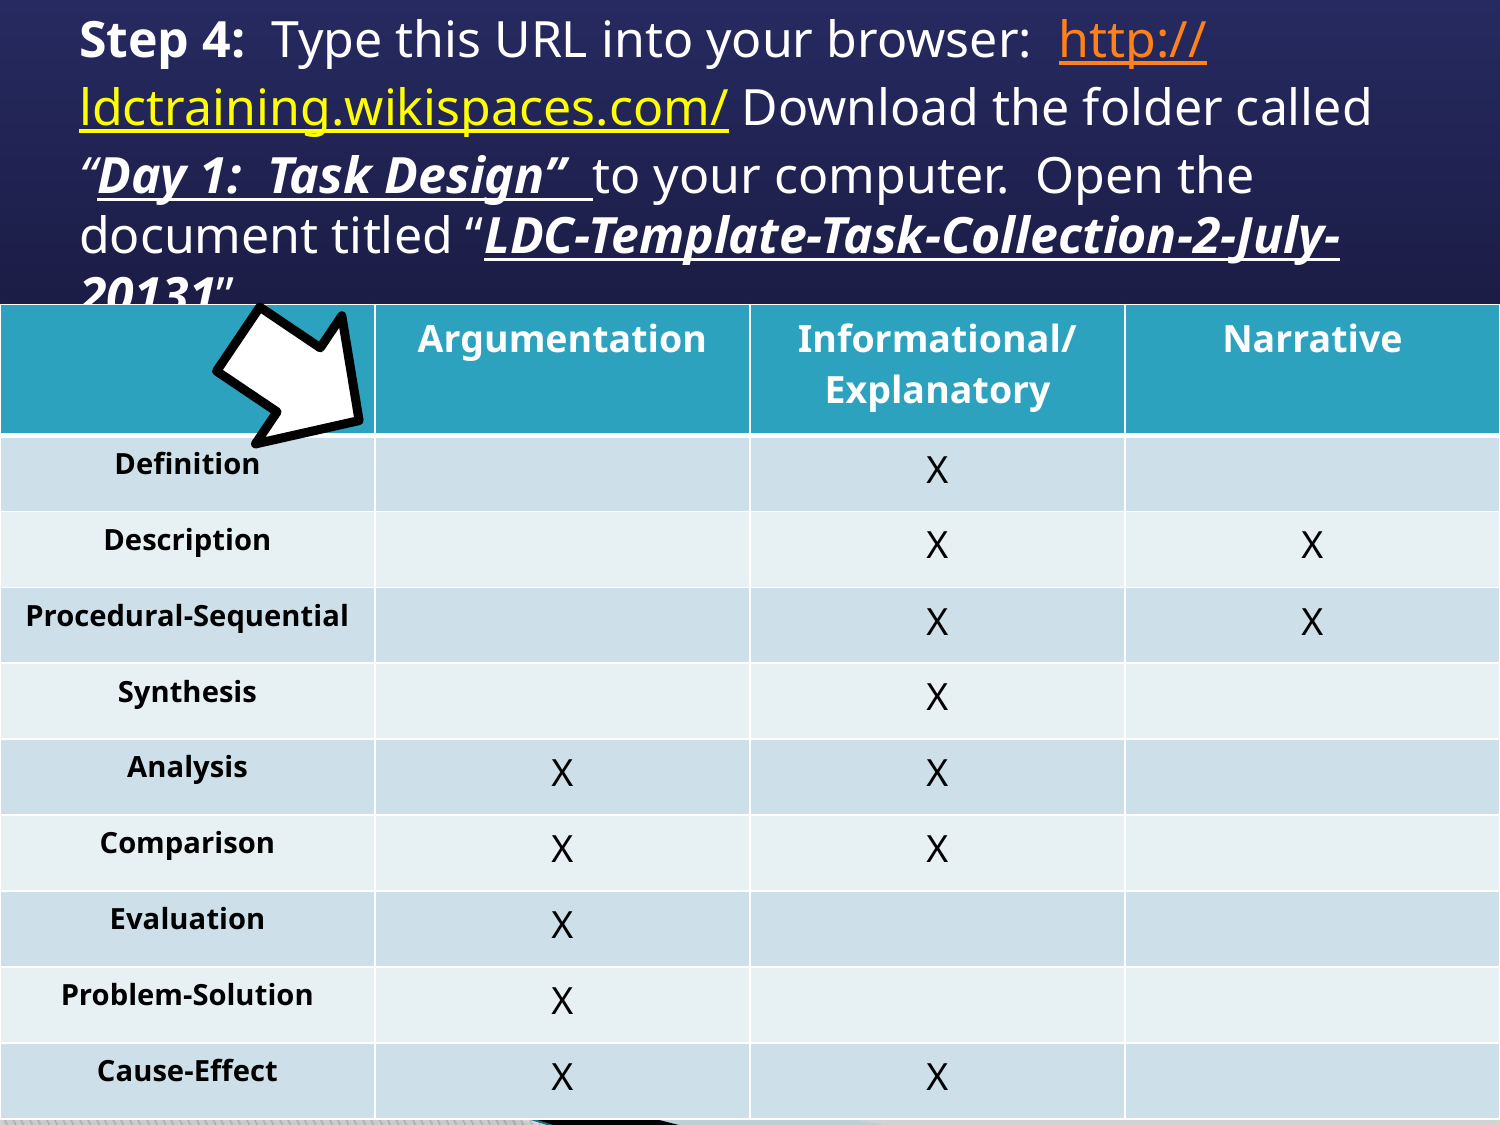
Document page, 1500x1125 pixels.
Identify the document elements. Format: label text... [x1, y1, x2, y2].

table_cell X [376, 1044, 749, 1118]
text_box [212, 302, 364, 449]
table_cell X [751, 816, 1124, 890]
table_cell [751, 968, 1124, 1042]
table_cell [376, 588, 749, 662]
table_cell Analysis [1, 740, 374, 814]
table_header Informational/ Explanatory [751, 305, 1124, 433]
table_cell X [751, 438, 1124, 511]
table_cell Synthesis [1, 664, 374, 738]
table_header Argumentation [376, 305, 749, 433]
table_cell X [376, 816, 749, 890]
table_cell [1126, 968, 1499, 1042]
table_cell X [1126, 588, 1499, 662]
table_cell [1126, 816, 1499, 890]
table_cell [1126, 438, 1499, 511]
list Step 4: Type this URL into your browser: http://ldctraining.wikispaces.com/ Download the folder called “Day 1: Task Design” to your computer. Open the document titled “LDC-Template-Task-Collection-2-July-20131”. [0, 0, 1500, 304]
table_cell Cause-Effect [1, 1044, 374, 1118]
table_cell [751, 892, 1124, 966]
table_cell X [376, 892, 749, 966]
table_cell [376, 438, 749, 511]
table_cell X [376, 968, 749, 1042]
table_cell X [751, 512, 1124, 587]
table_cell X [376, 740, 749, 814]
table_cell X [751, 664, 1124, 738]
table_cell [1126, 1044, 1499, 1118]
table_cell [1126, 740, 1499, 814]
table_cell [376, 664, 749, 738]
table_header Narrative [1126, 305, 1499, 433]
table_cell X [751, 1044, 1124, 1118]
table_cell X [751, 740, 1124, 814]
table_cell X [751, 588, 1124, 662]
table_cell Problem-Solution [1, 968, 374, 1042]
table_header [267, 305, 374, 433]
table_cell Comparison [1, 816, 374, 890]
table_cell Description [1, 512, 374, 587]
table_cell Procedural-Sequential [1, 588, 374, 662]
table_cell [1126, 664, 1499, 738]
table_cell Definition [1, 438, 374, 511]
table_cell [1126, 892, 1499, 966]
table_cell [376, 512, 749, 587]
table_header [1, 305, 270, 433]
table_cell Evaluation [1, 892, 374, 966]
table_cell X [1126, 512, 1499, 587]
